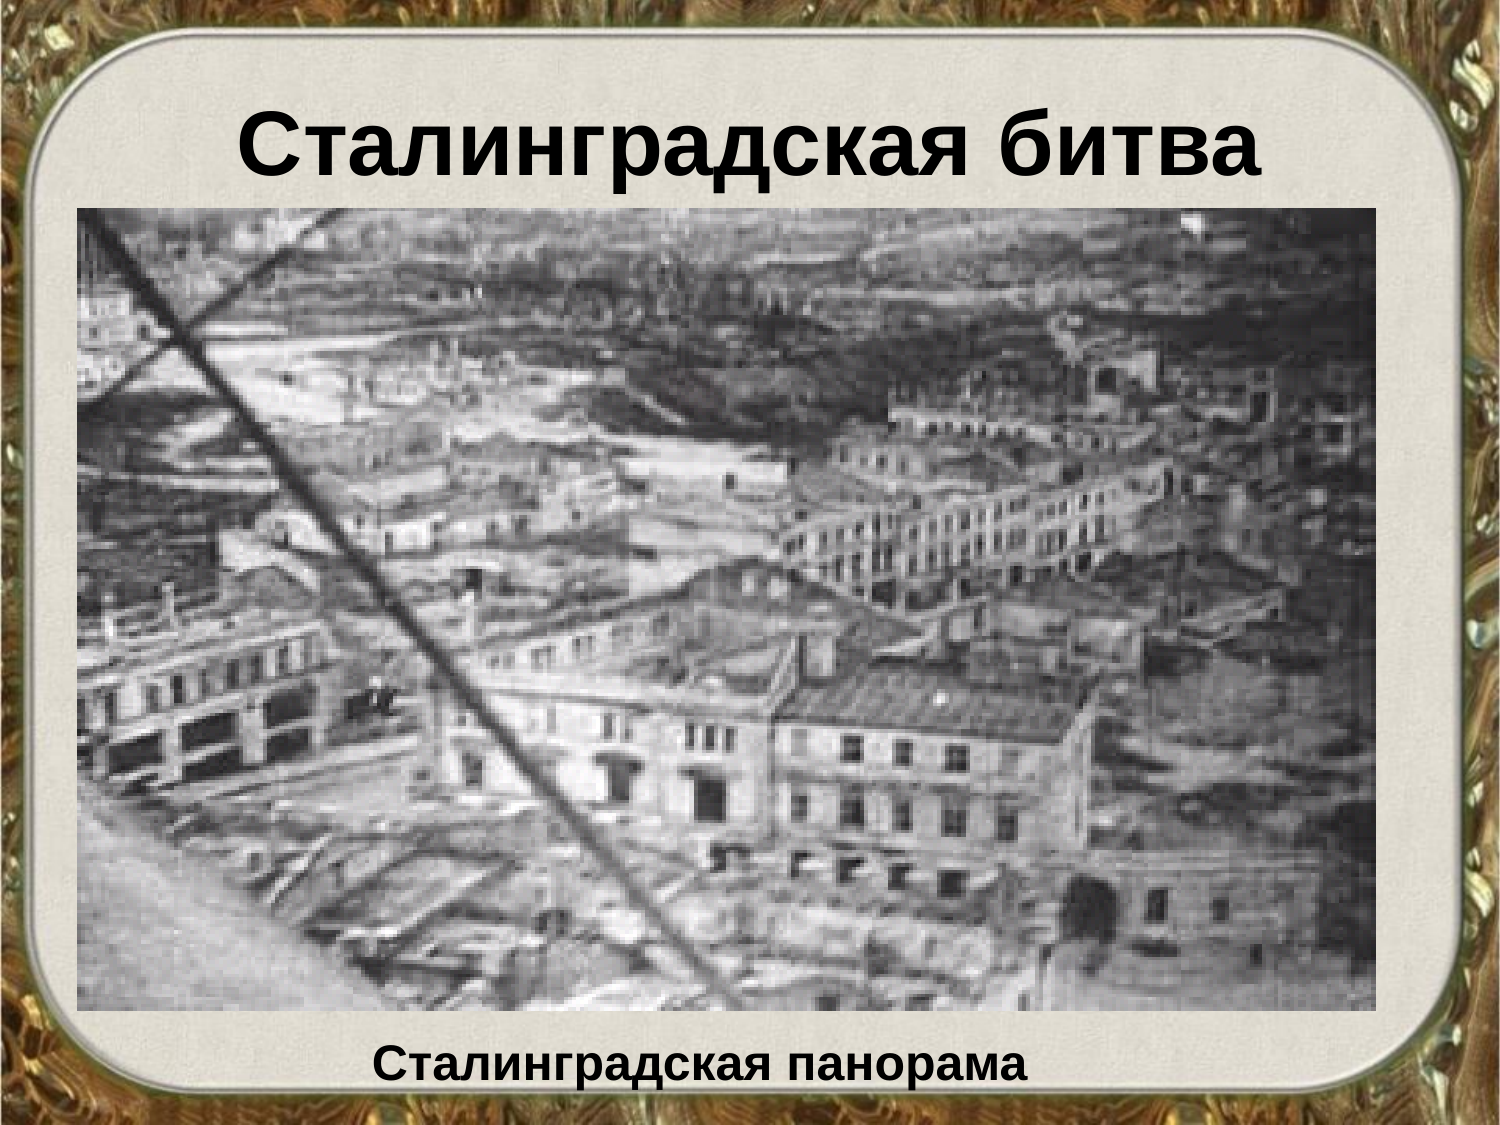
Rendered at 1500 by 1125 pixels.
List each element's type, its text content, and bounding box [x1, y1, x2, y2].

picture [0, 0, 1500, 1125]
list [76, 207, 1377, 1012]
text_box Сталинградская панорама [324, 1023, 1075, 1098]
title Сталинградская битва [75, 45, 1425, 233]
